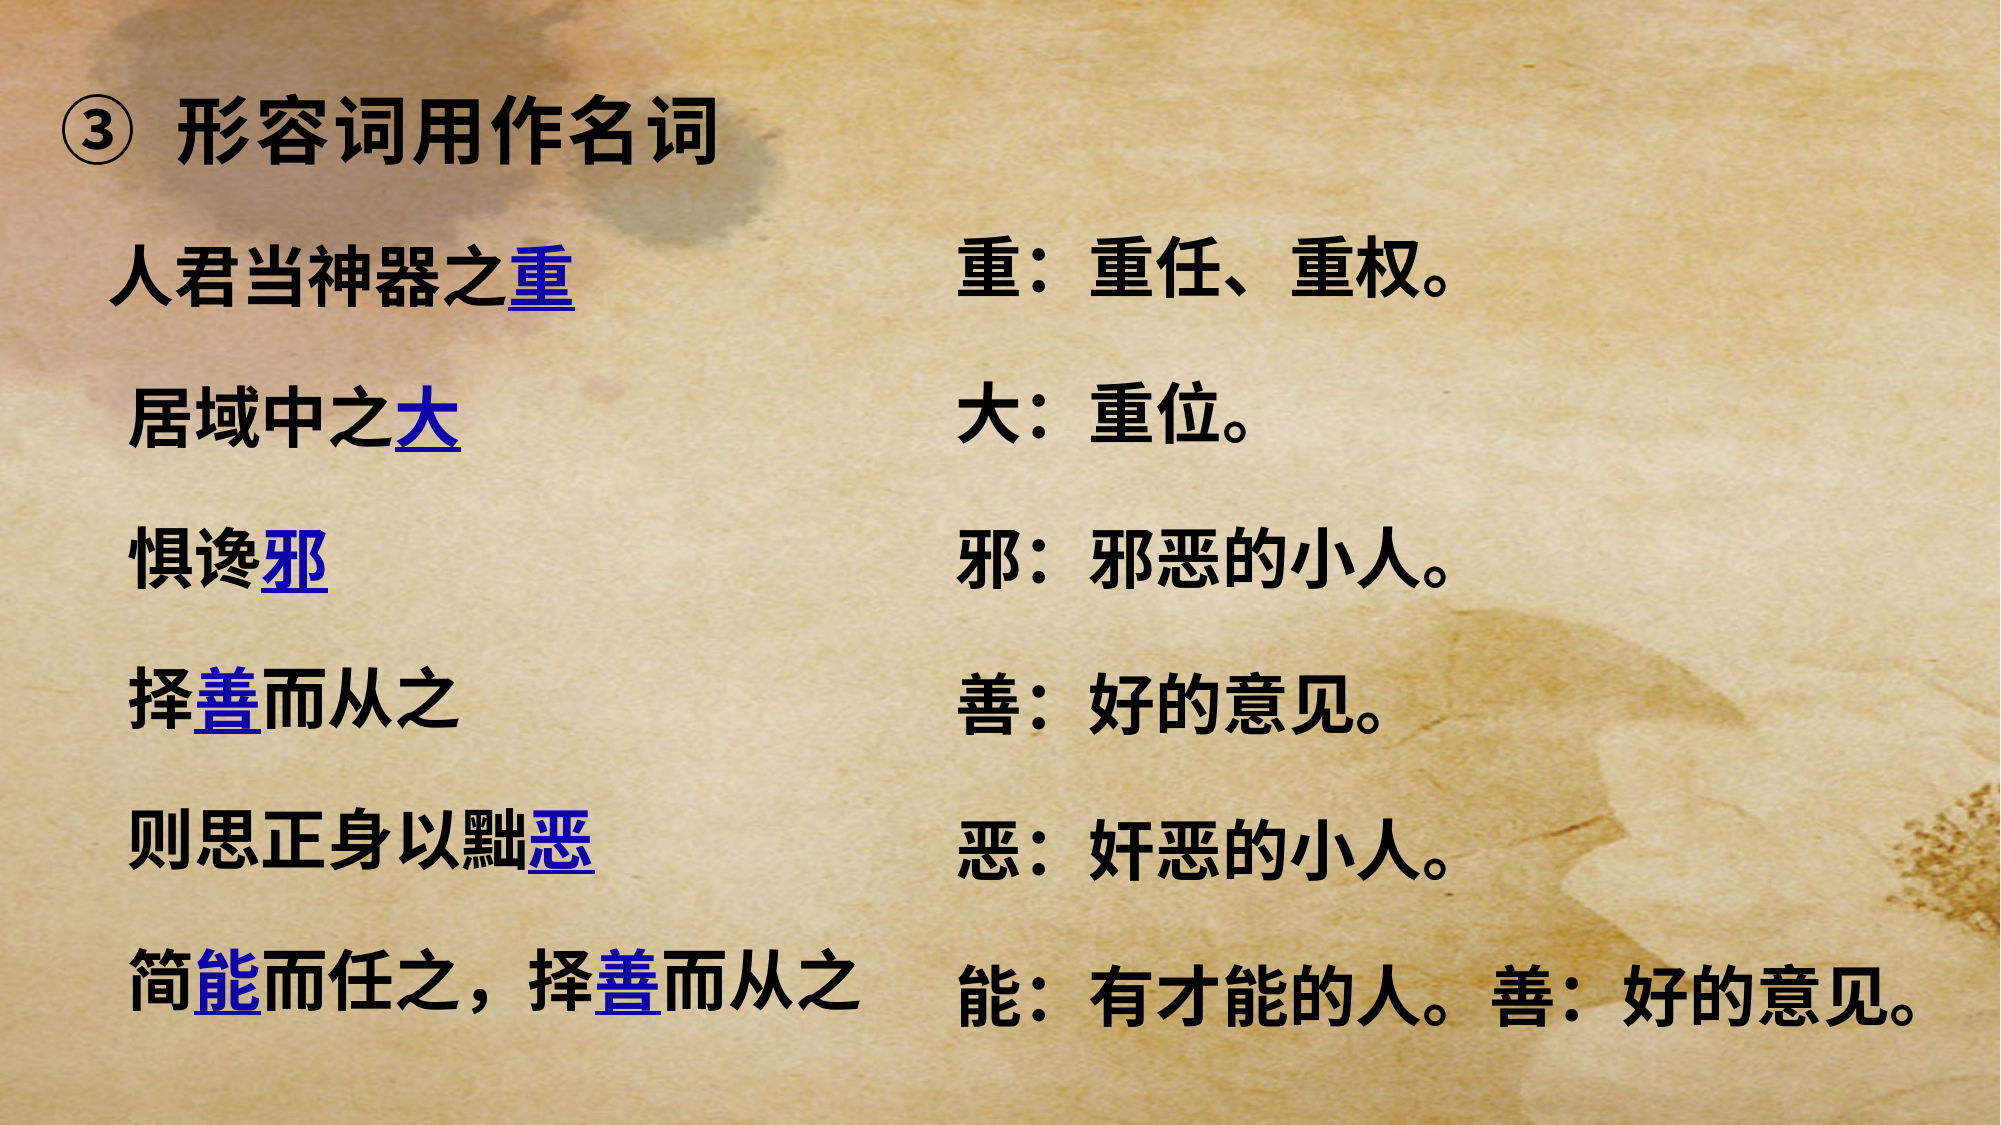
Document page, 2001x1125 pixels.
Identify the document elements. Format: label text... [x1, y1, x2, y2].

picture [0, 0, 2001, 1125]
text_box 重：重任、重权。 大：重位。 邪：邪恶的小人。 善：好的意见。 恶：奸恶的小人。 能：有才能的人。善：好的意见。 [940, 152, 2000, 1043]
list ③ 形容词用作名词 人君当神器之重 居域中之大 惧谗邪 择善而从之 则思正身以黜恶 简能而任之，择善而从之 [44, 84, 1893, 1029]
